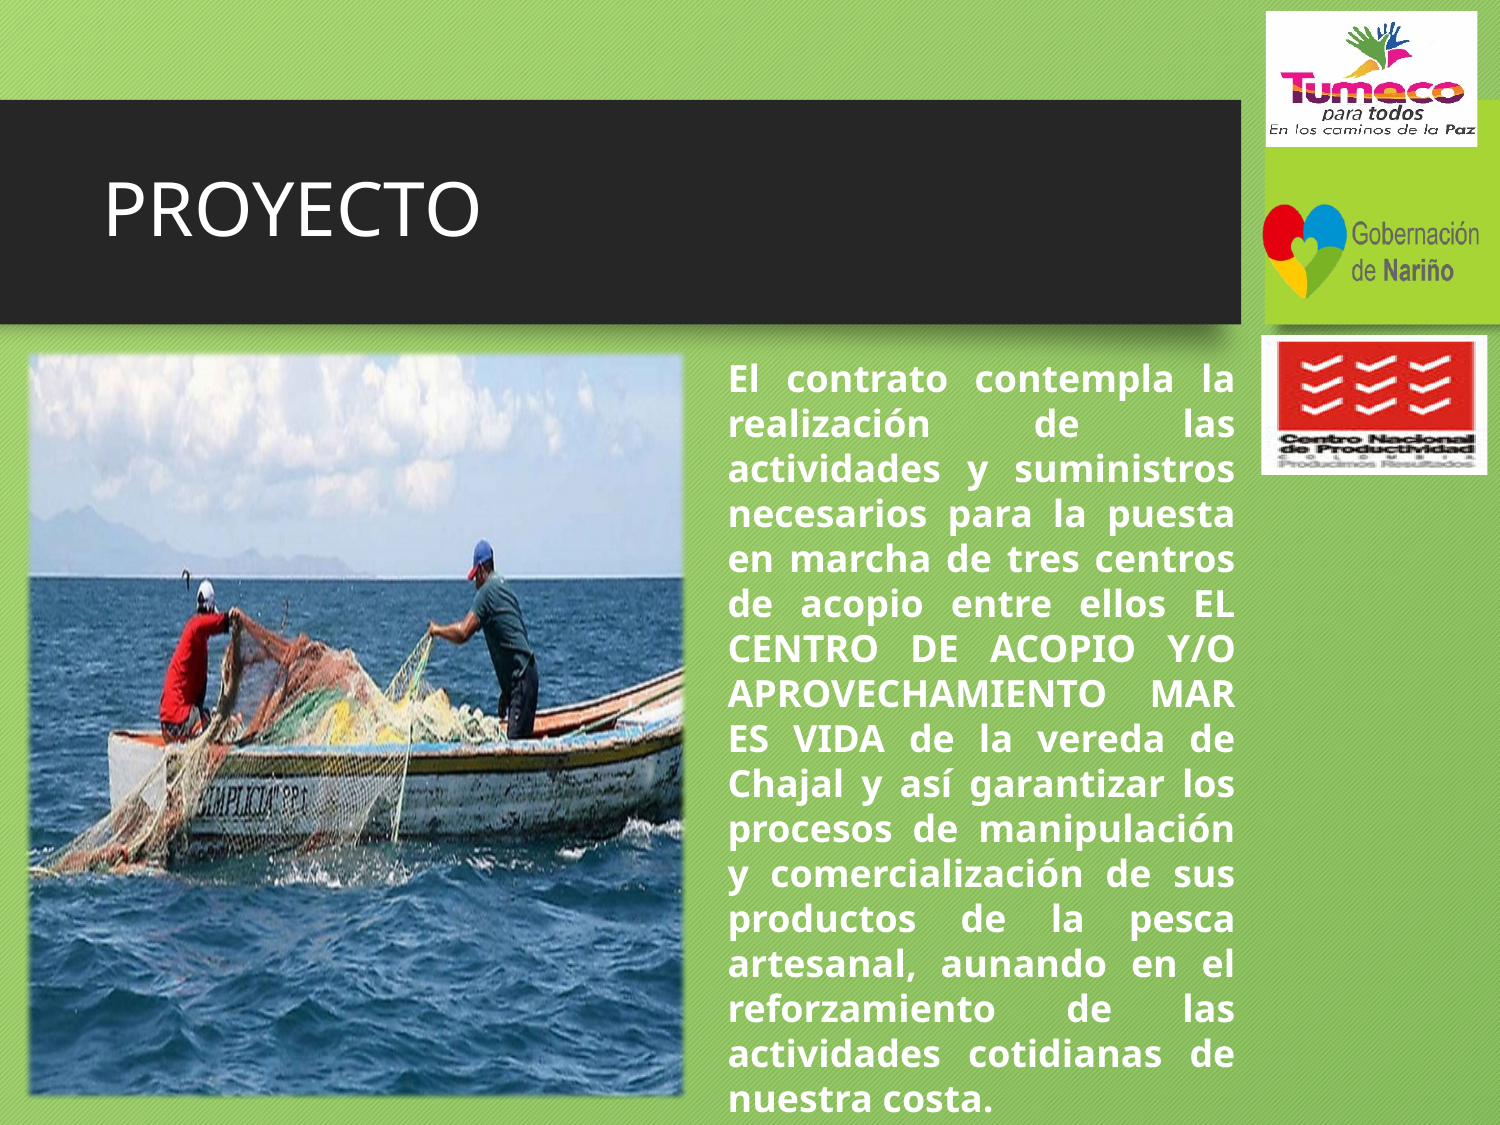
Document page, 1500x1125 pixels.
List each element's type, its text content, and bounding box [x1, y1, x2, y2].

list El contrato contempla la realización de las actividades y suministros necesarios para la puesta en marcha de tres centros de acopio entre ellos EL CENTRO DE ACOPIO Y/O APROVECHAMIENTO MAR ES VIDA de la vereda de Chajal y así garantizar los procesos de manipulación y comercialización de sus productos de la pesca artesanal, aunando en el reforzamiento de las actividades cotidianas de nuestra costa. [712, 347, 1251, 1098]
title PROYECTO [87, 123, 1219, 301]
picture [1265, 11, 1478, 147]
picture [1255, 180, 1488, 302]
picture [0, 322, 1251, 1101]
picture [1261, 325, 1500, 476]
